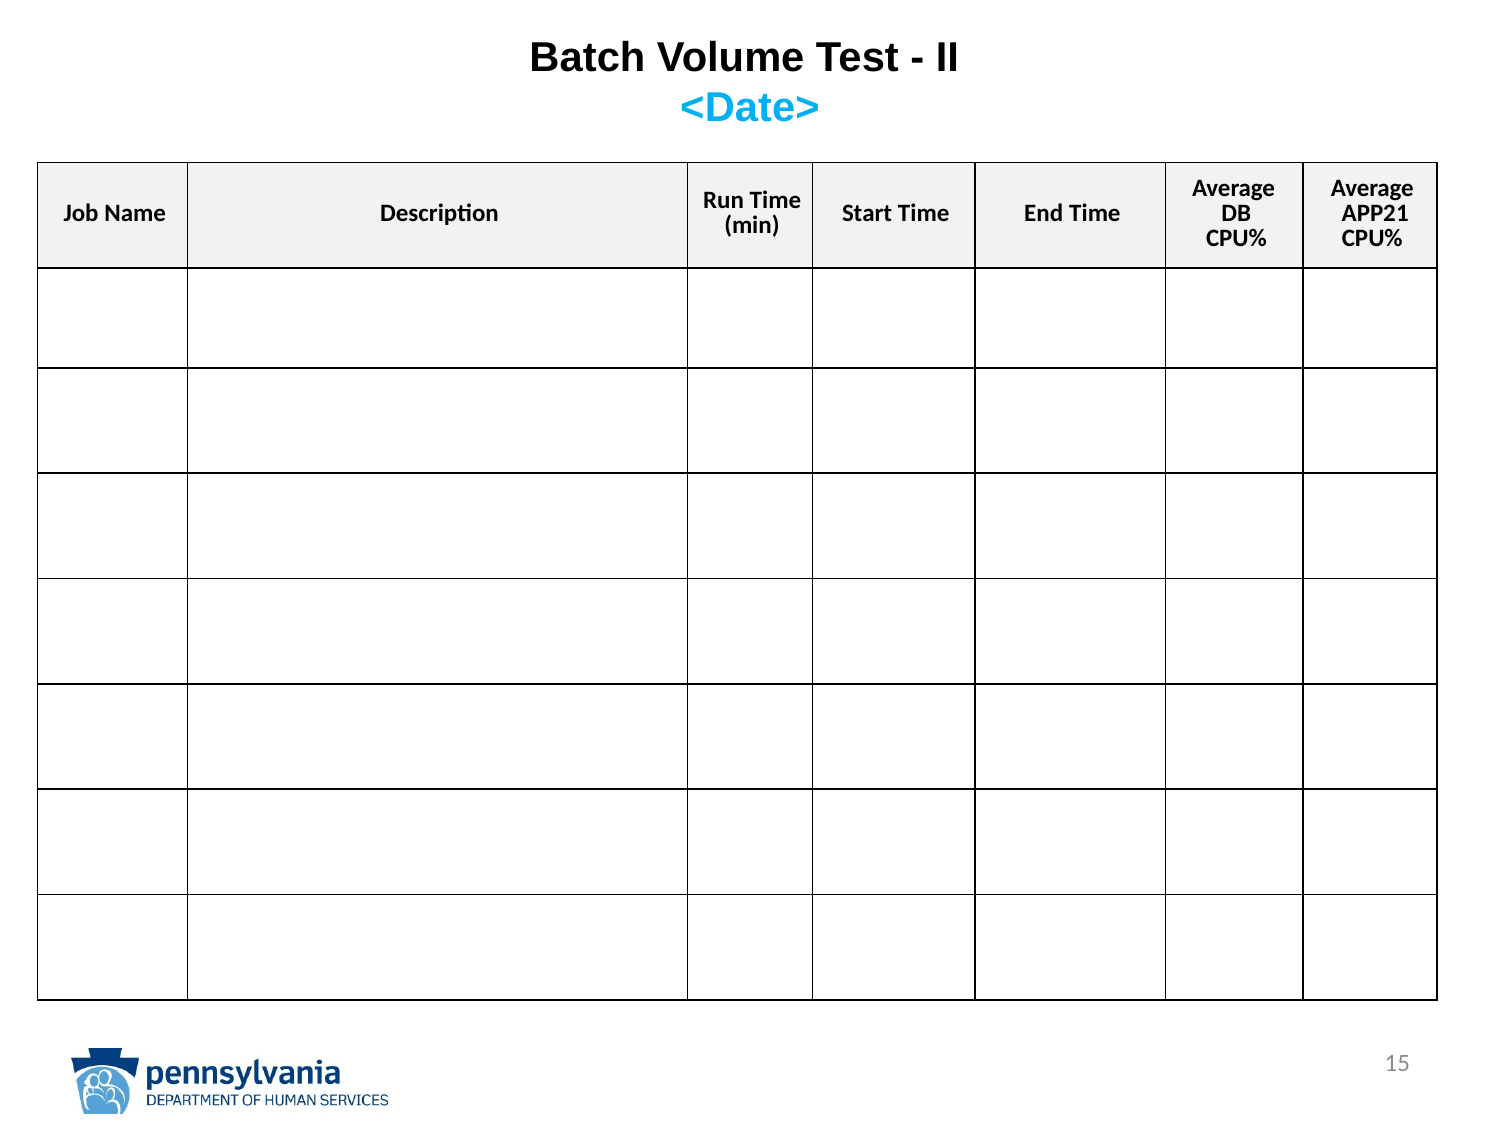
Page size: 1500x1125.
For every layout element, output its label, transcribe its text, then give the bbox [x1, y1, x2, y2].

table_cell [813, 474, 974, 578]
table_cell [688, 895, 812, 999]
table_cell [813, 790, 974, 894]
table_cell [813, 269, 974, 367]
table_cell [688, 579, 812, 683]
table_cell [976, 269, 1165, 367]
table_cell [1166, 579, 1302, 683]
table_cell [976, 895, 1165, 999]
table_cell [188, 685, 687, 788]
table_cell [1166, 790, 1302, 894]
table_cell [38, 269, 187, 367]
table_cell [1304, 269, 1436, 367]
table_cell [976, 474, 1165, 578]
table_cell [188, 895, 687, 999]
table_cell [1166, 474, 1302, 578]
table_cell [1304, 685, 1436, 788]
table_cell [1304, 579, 1436, 683]
table_cell [813, 369, 974, 472]
table_cell [38, 895, 187, 999]
table_cell [1304, 474, 1436, 578]
table_cell [1166, 369, 1302, 472]
table_cell [1166, 269, 1302, 367]
table_cell [688, 269, 812, 367]
table_cell [976, 685, 1165, 788]
table_cell [188, 369, 687, 472]
table_cell [188, 269, 687, 367]
table_cell [976, 790, 1165, 894]
table_cell [38, 474, 187, 578]
table_cell [188, 474, 687, 578]
table_cell [688, 369, 812, 472]
table_cell [1304, 790, 1436, 894]
table_header Start Time [813, 163, 974, 267]
table_cell [813, 685, 974, 788]
table_cell [976, 579, 1165, 683]
table_cell [188, 790, 687, 894]
table_cell [813, 579, 974, 683]
table_cell [1304, 895, 1436, 999]
table_header Description [188, 163, 687, 267]
slide_number 15 [1074, 1024, 1425, 1100]
table_cell [1304, 369, 1436, 472]
table_header End Time [976, 163, 1165, 267]
table_cell [1166, 685, 1302, 788]
table_cell [688, 685, 812, 788]
table_cell [38, 790, 187, 894]
title Batch Volume Test - II <Date> [75, 22, 1425, 138]
table_cell [813, 895, 974, 999]
picture [71, 1048, 388, 1114]
table_cell [38, 369, 187, 472]
table_cell [38, 579, 187, 683]
table_cell [688, 474, 812, 578]
table_header Job Name [38, 163, 187, 267]
table_cell [976, 369, 1165, 472]
table_header Run Time (min) [688, 163, 812, 267]
table_cell [38, 685, 187, 788]
table_cell [188, 579, 687, 683]
table_cell [688, 790, 812, 894]
table_cell [1166, 895, 1302, 999]
table_header Average DB CPU% [1166, 163, 1302, 267]
table_header Average APP21 CPU% [1304, 163, 1436, 267]
